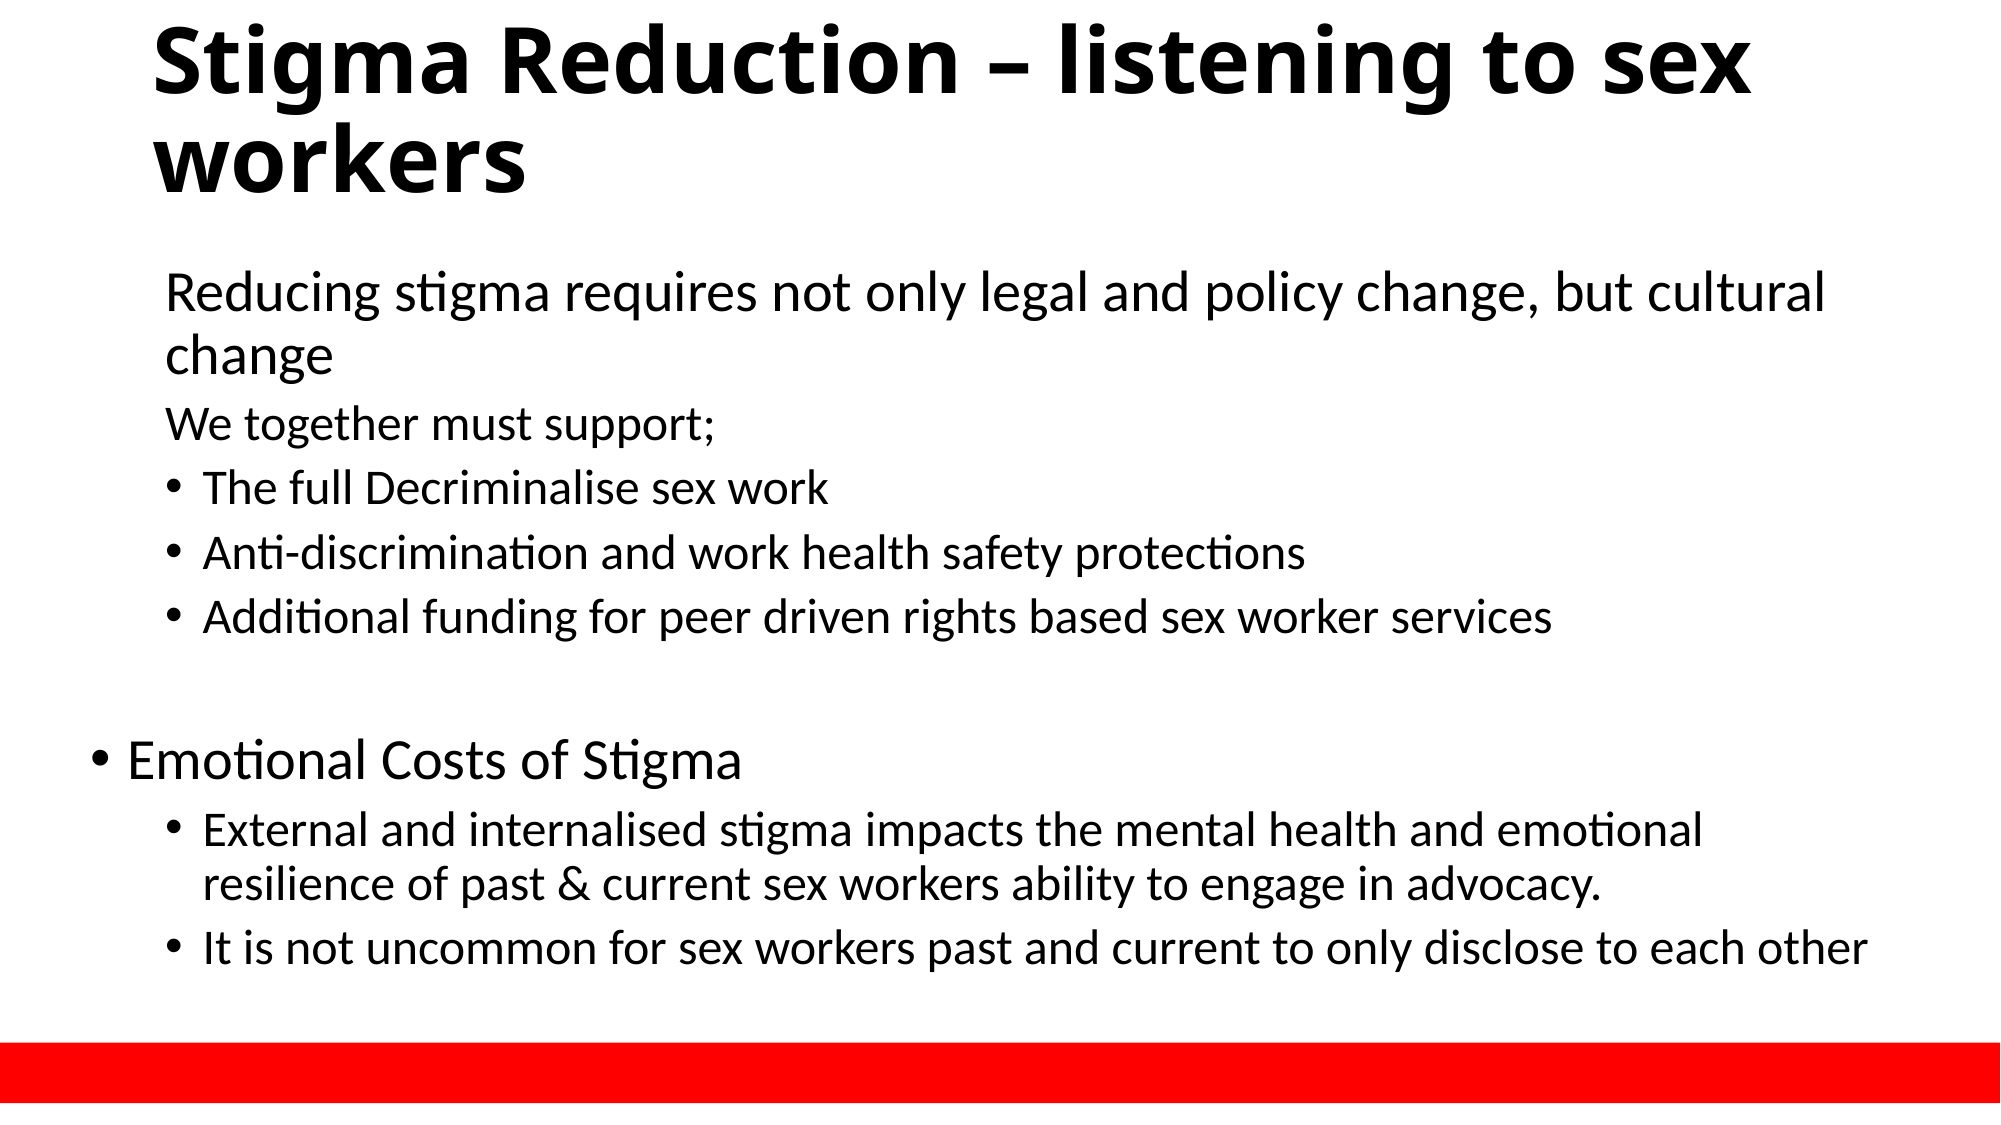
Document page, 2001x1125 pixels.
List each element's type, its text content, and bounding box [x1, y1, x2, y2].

title Stigma Reduction – listening to sex workers [137, 59, 1863, 278]
list Reducing stigma requires not only legal and policy change, but cultural change We together must support; The full Decriminalise sex work Anti-discrimination and work health safety protections Additional funding for peer driven rights based sex worker services Emotional Costs of Stigma External and internalised stigma impacts the mental health and emotional resilience of past & current sex workers ability to engage in advocacy. It is not uncommon for sex workers past and current to only disclose to each other [75, 253, 1912, 1014]
